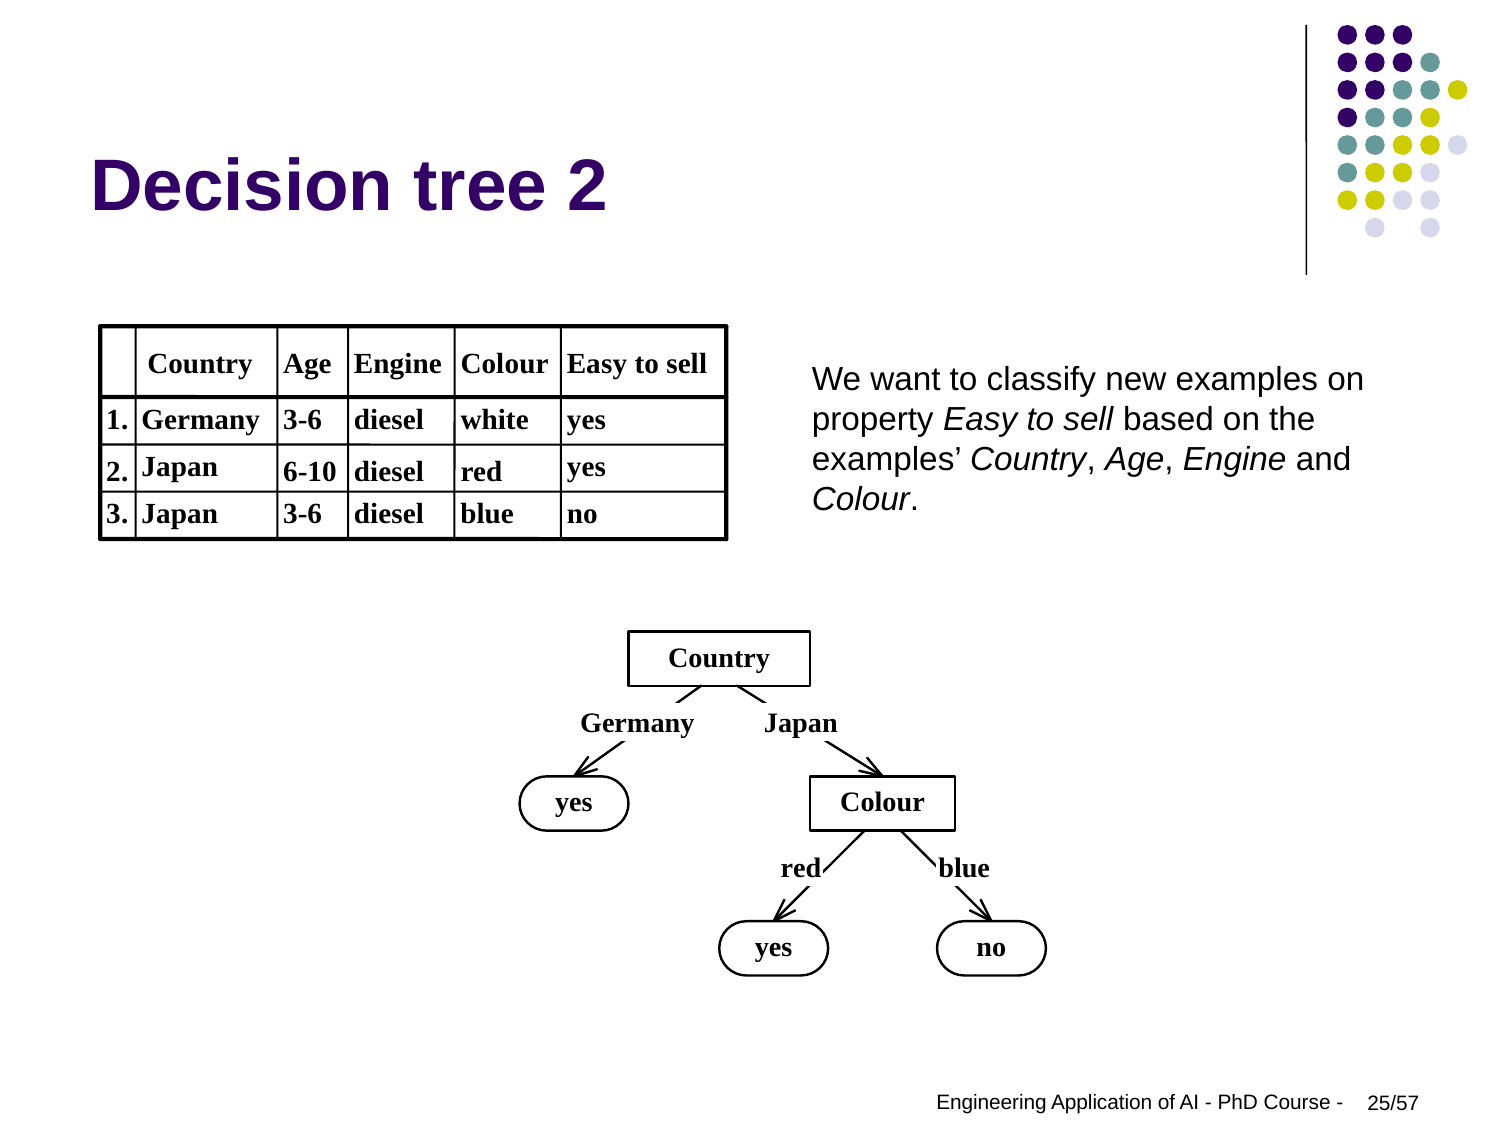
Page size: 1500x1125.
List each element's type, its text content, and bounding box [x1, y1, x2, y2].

title Decision tree 2 [74, 19, 1313, 233]
text_box We want to classify new examples on property Easy to sell based on the examples’ Country, Age, Engine and Colour. [797, 349, 1471, 525]
slide_number 25/57 [1352, 1082, 1448, 1125]
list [371, 609, 1176, 1015]
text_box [100, 325, 727, 544]
footer Engineering Application of AI - PhD Course - [855, 1080, 1365, 1125]
